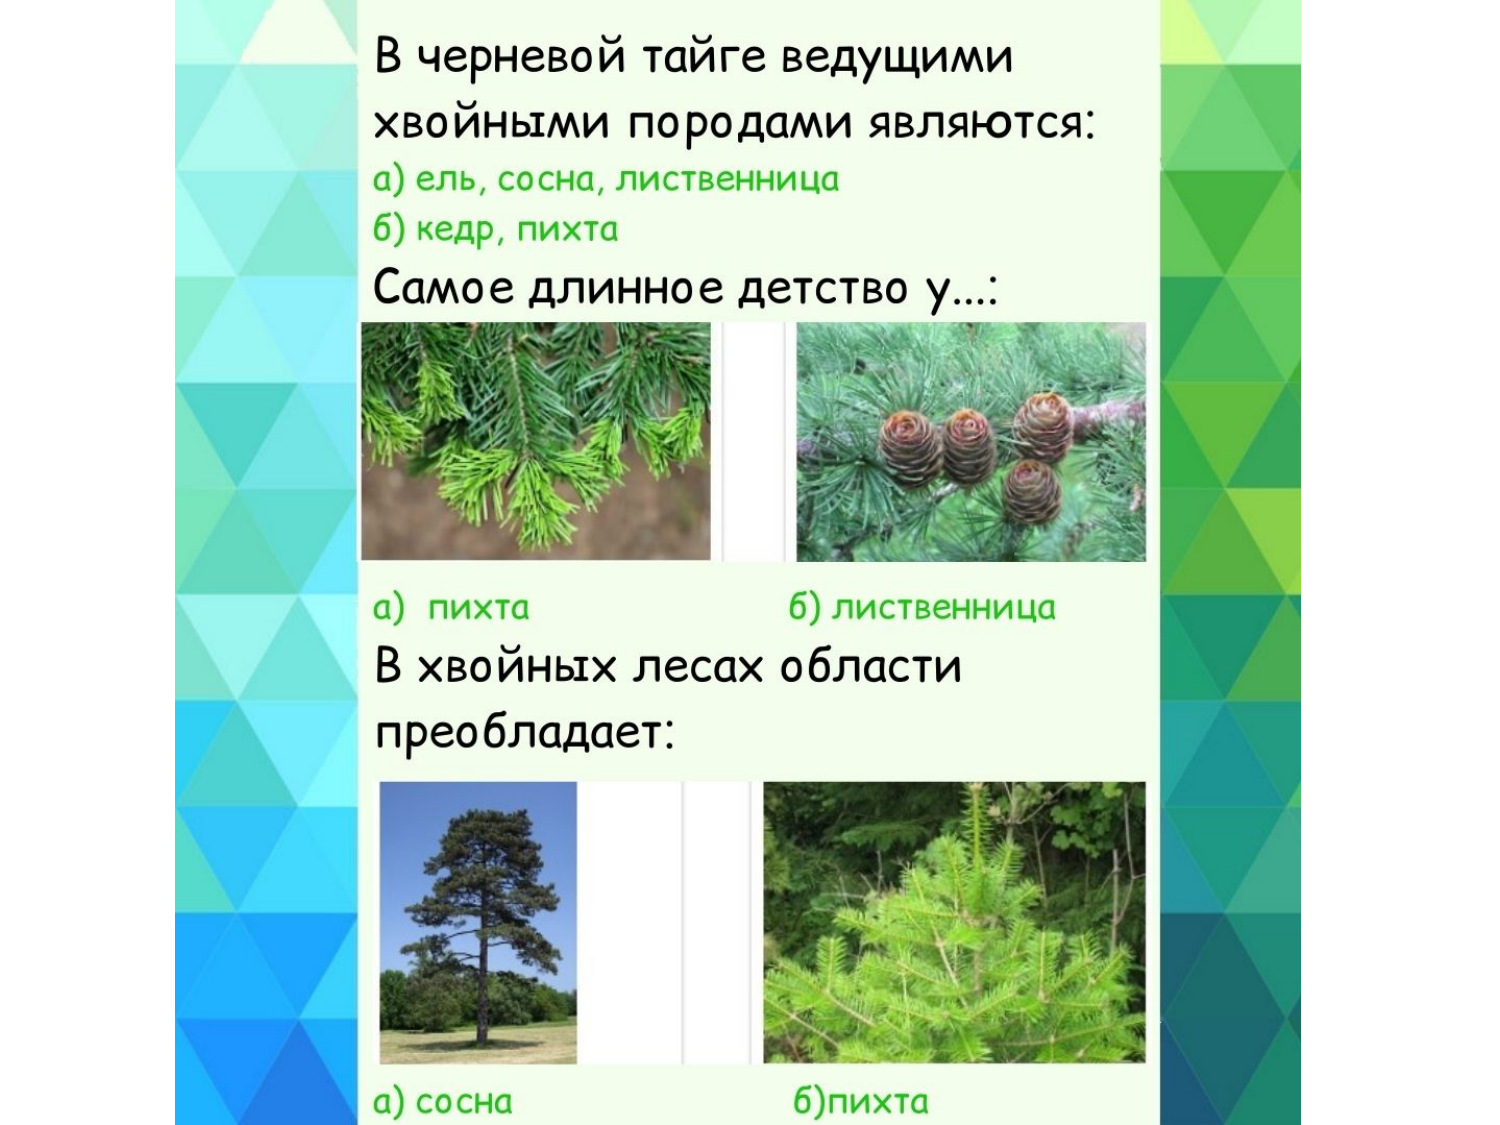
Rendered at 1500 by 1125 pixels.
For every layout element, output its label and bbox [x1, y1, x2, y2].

list [175, 0, 1301, 1125]
